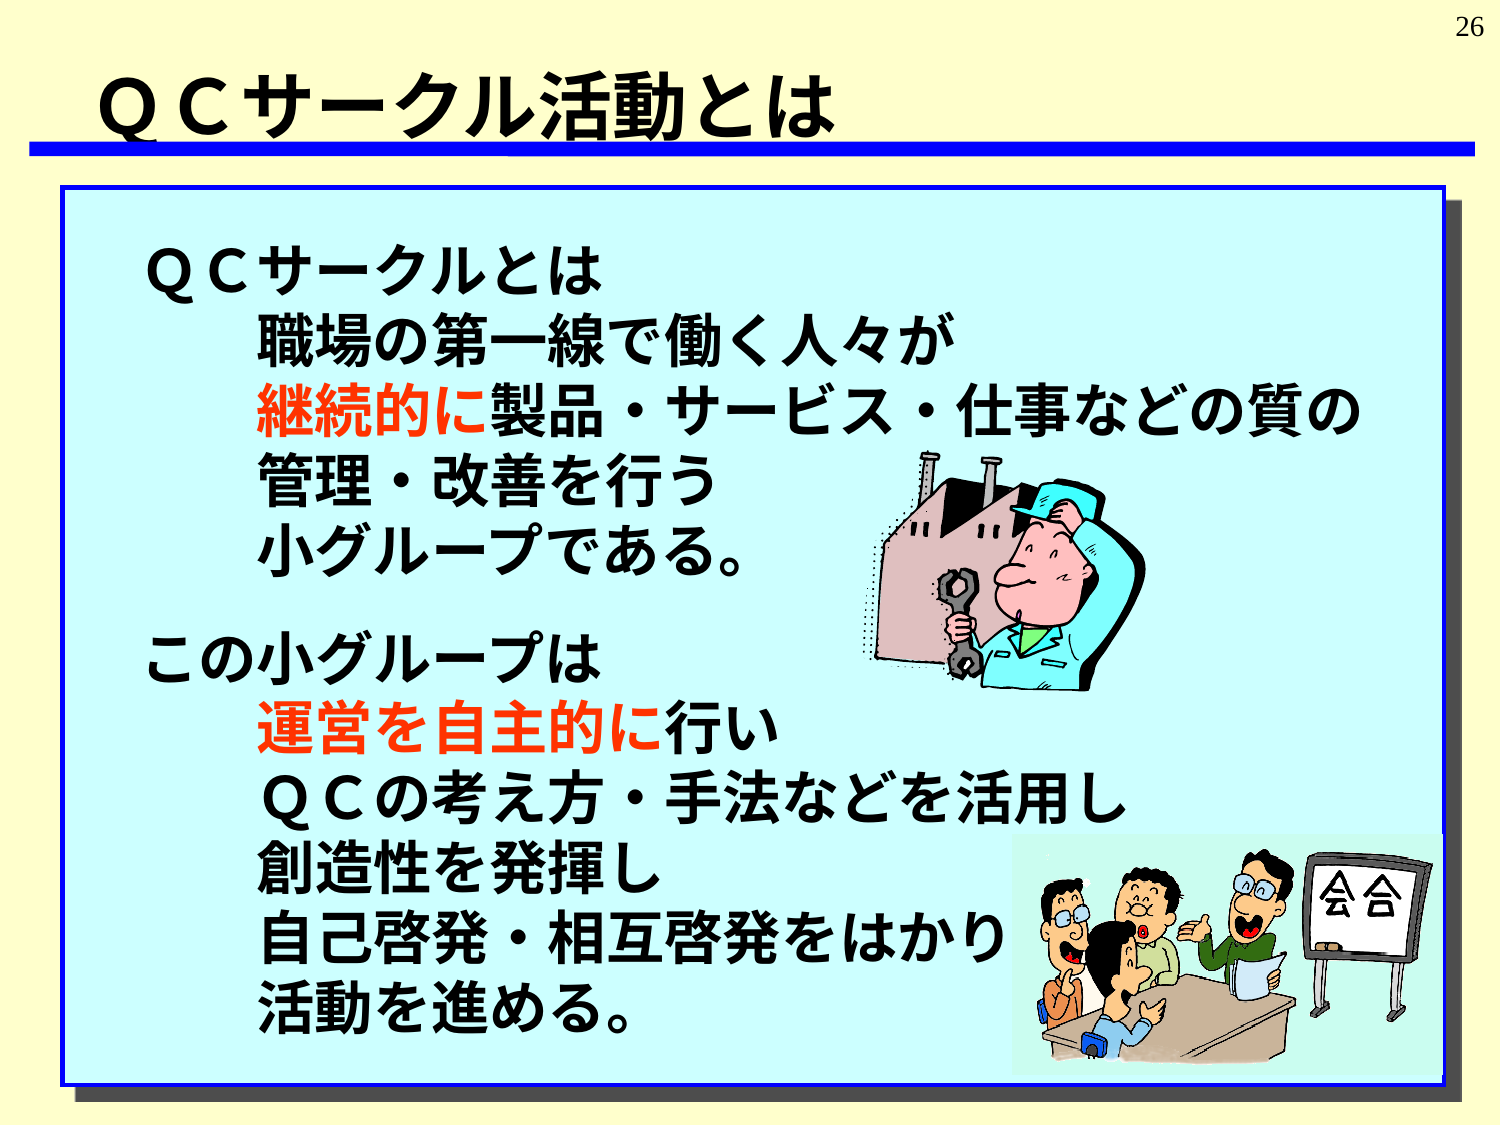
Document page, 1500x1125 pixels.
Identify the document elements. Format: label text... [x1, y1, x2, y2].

text_box [62, 187, 1445, 1086]
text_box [124, 212, 1401, 693]
slide_number 26 [1187, 0, 1500, 75]
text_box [124, 599, 1443, 1076]
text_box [29, 51, 1476, 158]
